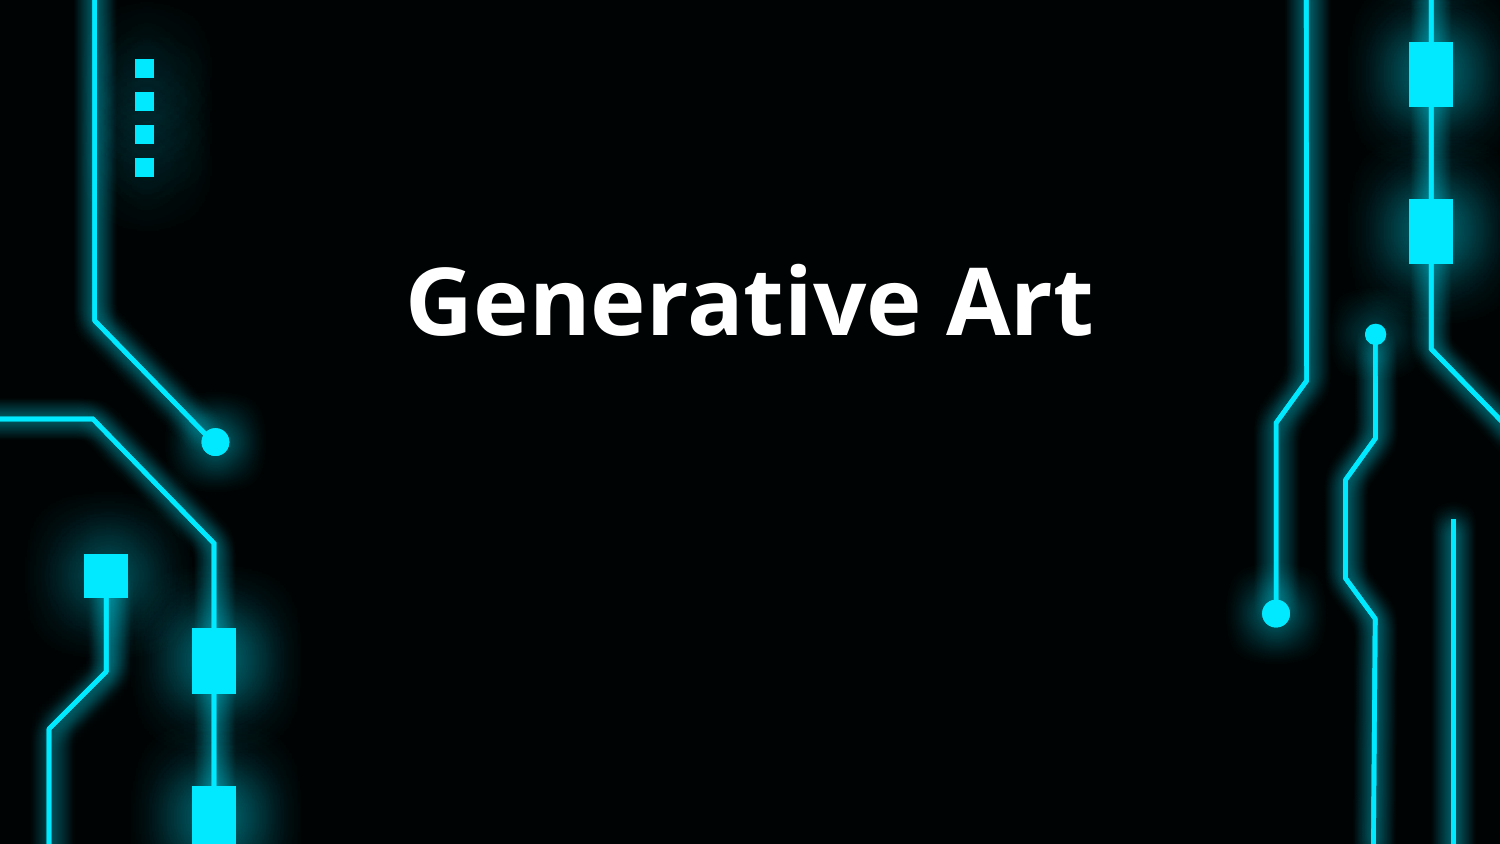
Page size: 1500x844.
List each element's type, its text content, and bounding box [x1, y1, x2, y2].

title Generative Art [384, 226, 1116, 330]
